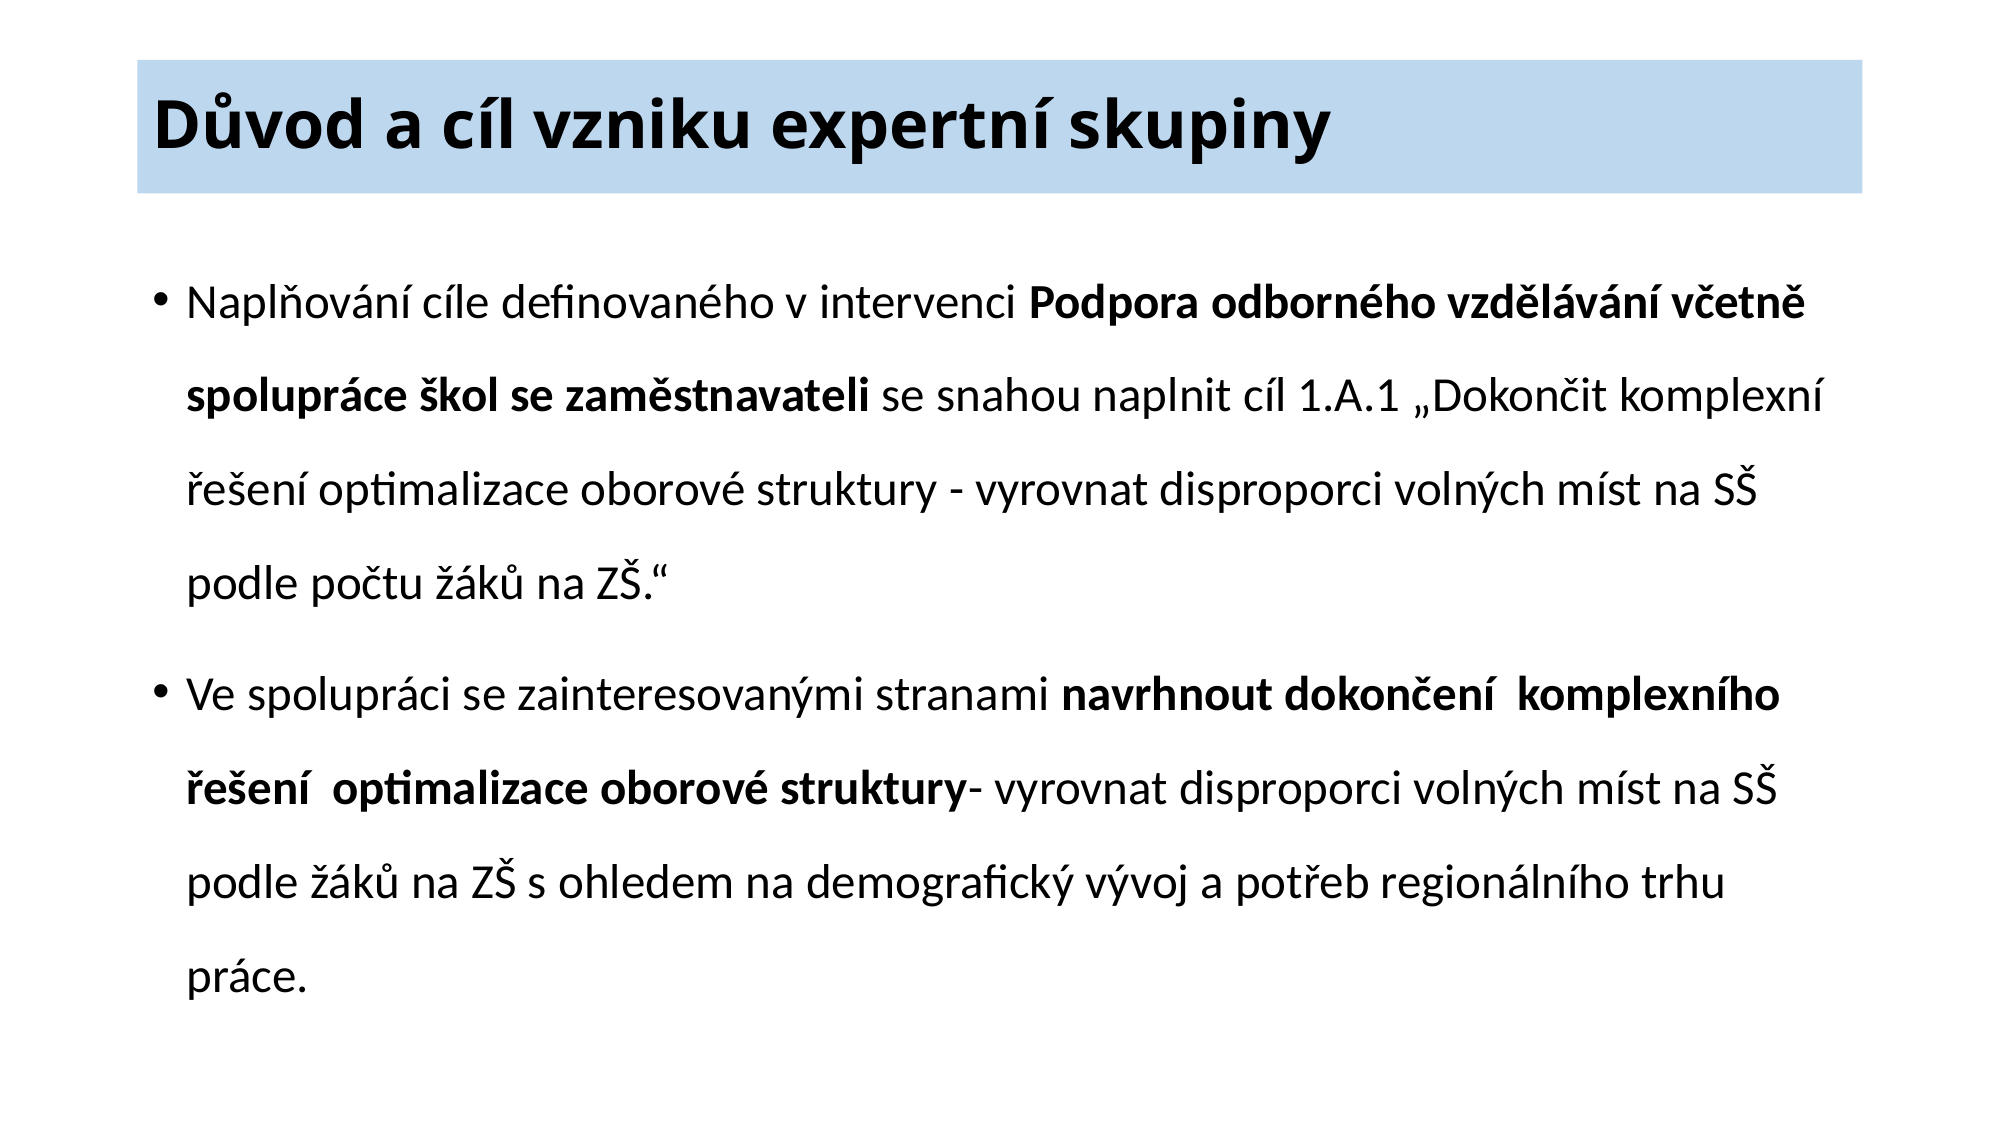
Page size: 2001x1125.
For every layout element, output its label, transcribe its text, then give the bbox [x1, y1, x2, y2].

list Naplňování cíle definovaného v intervenci Podpora odborného vzdělávání včetně spolupráce škol se zaměstnavateli se snahou naplnit cíl 1.A.1 „Dokončit komplexní řešení optimalizace oborové struktury - vyrovnat disproporci volných míst na SŠ podle počtu žáků na ZŠ.“ Ve spolupráci se zainteresovanými stranami navrhnout dokončení komplexního řešení optimalizace oborové struktury- vyrovnat disproporci volných míst na SŠ podle žáků na ZŠ s ohledem na demografický vývoj a potřeb regionálního trhu práce. [137, 226, 1863, 1014]
title Důvod a cíl vzniku expertní skupiny [137, 59, 1863, 194]
